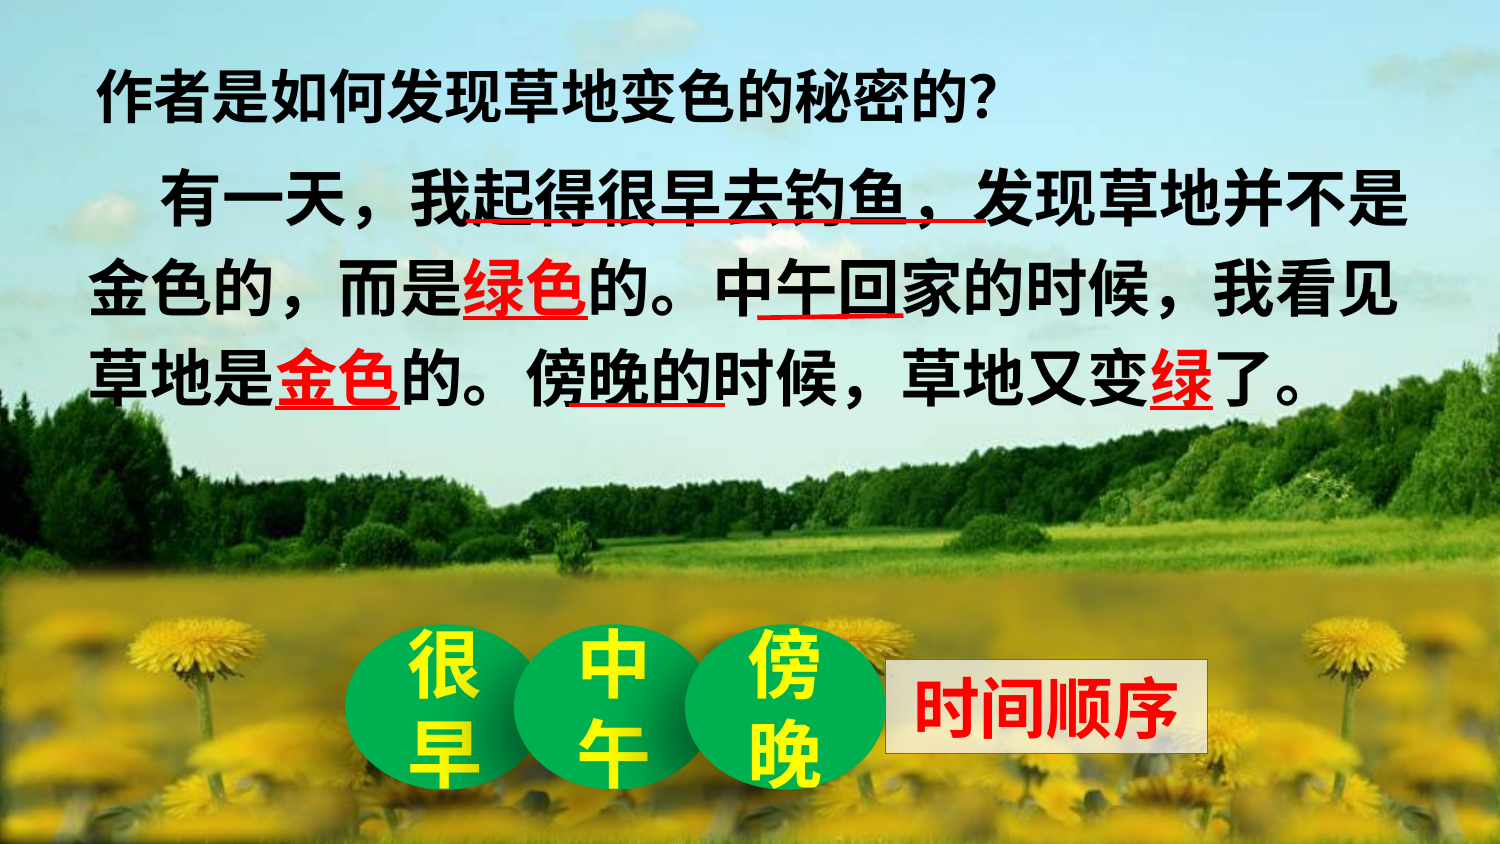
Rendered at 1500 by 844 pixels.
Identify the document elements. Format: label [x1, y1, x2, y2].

text_box [756, 315, 904, 319]
picture [0, 0, 1500, 554]
text_box [0, 554, 1500, 844]
